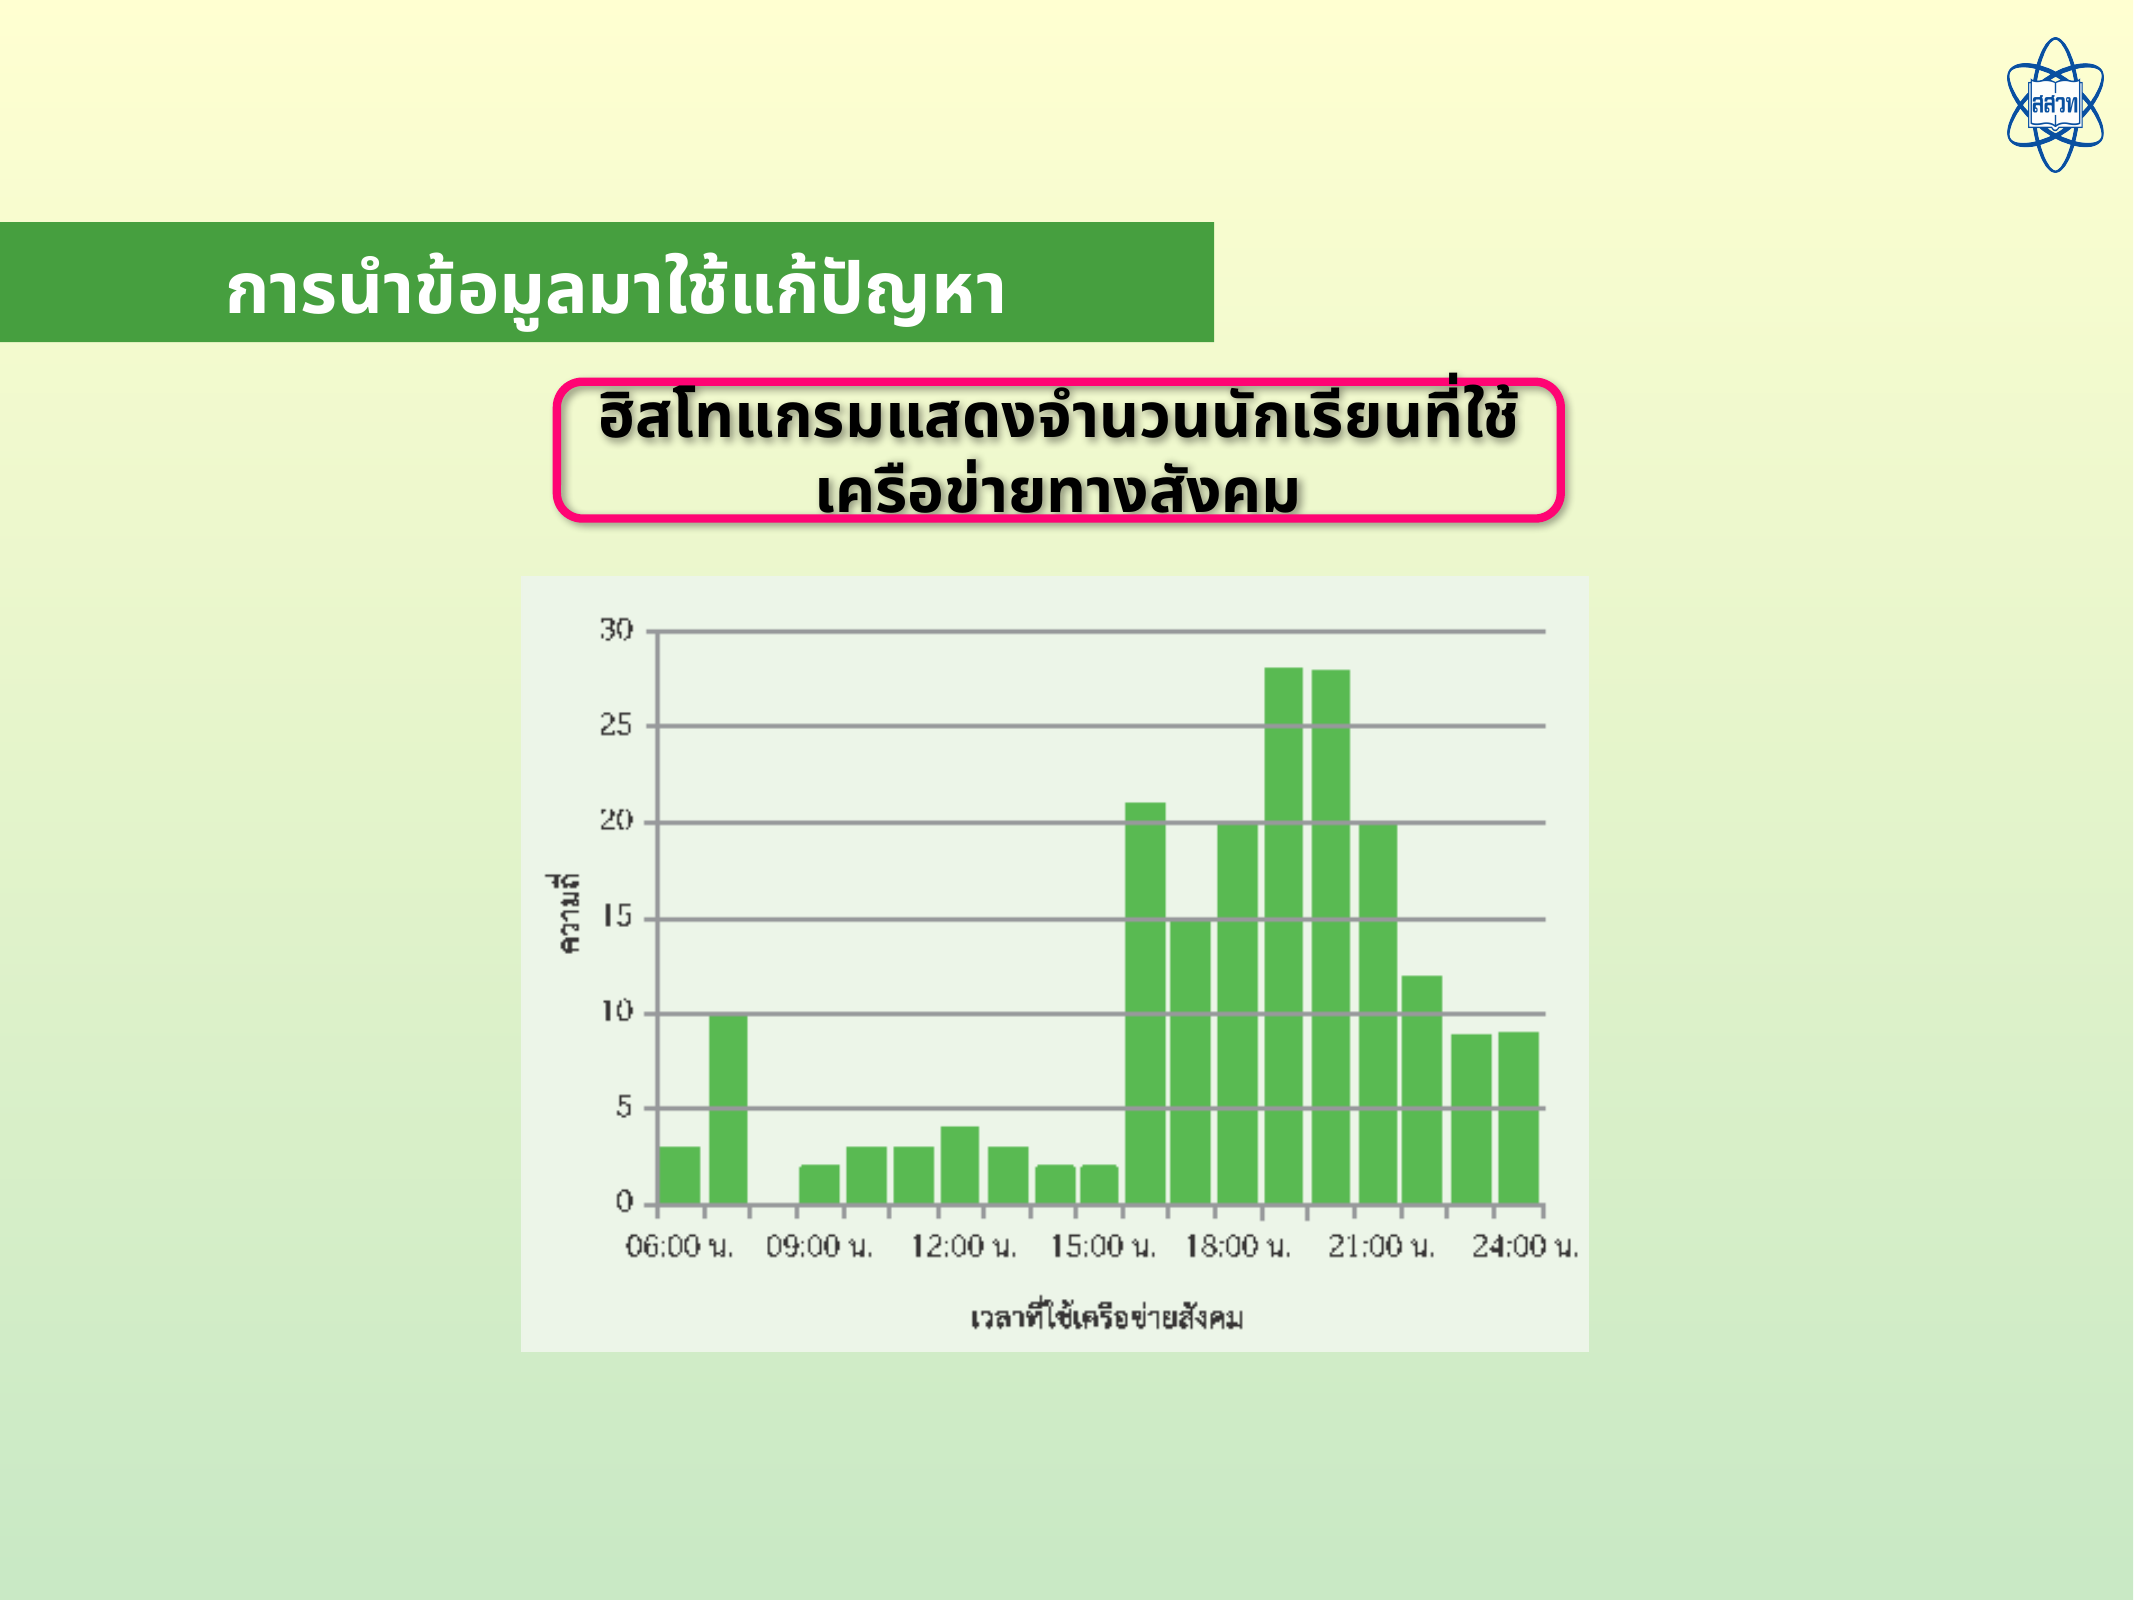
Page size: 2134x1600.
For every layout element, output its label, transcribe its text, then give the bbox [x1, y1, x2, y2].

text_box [0, 222, 1215, 343]
picture [521, 576, 1589, 1352]
text_box ฮิสโทแกรมแสดงจำนวนนักเรียนที่ใช้เครือข่ายทางสังคม [555, 380, 1562, 520]
picture [2007, 37, 2104, 173]
